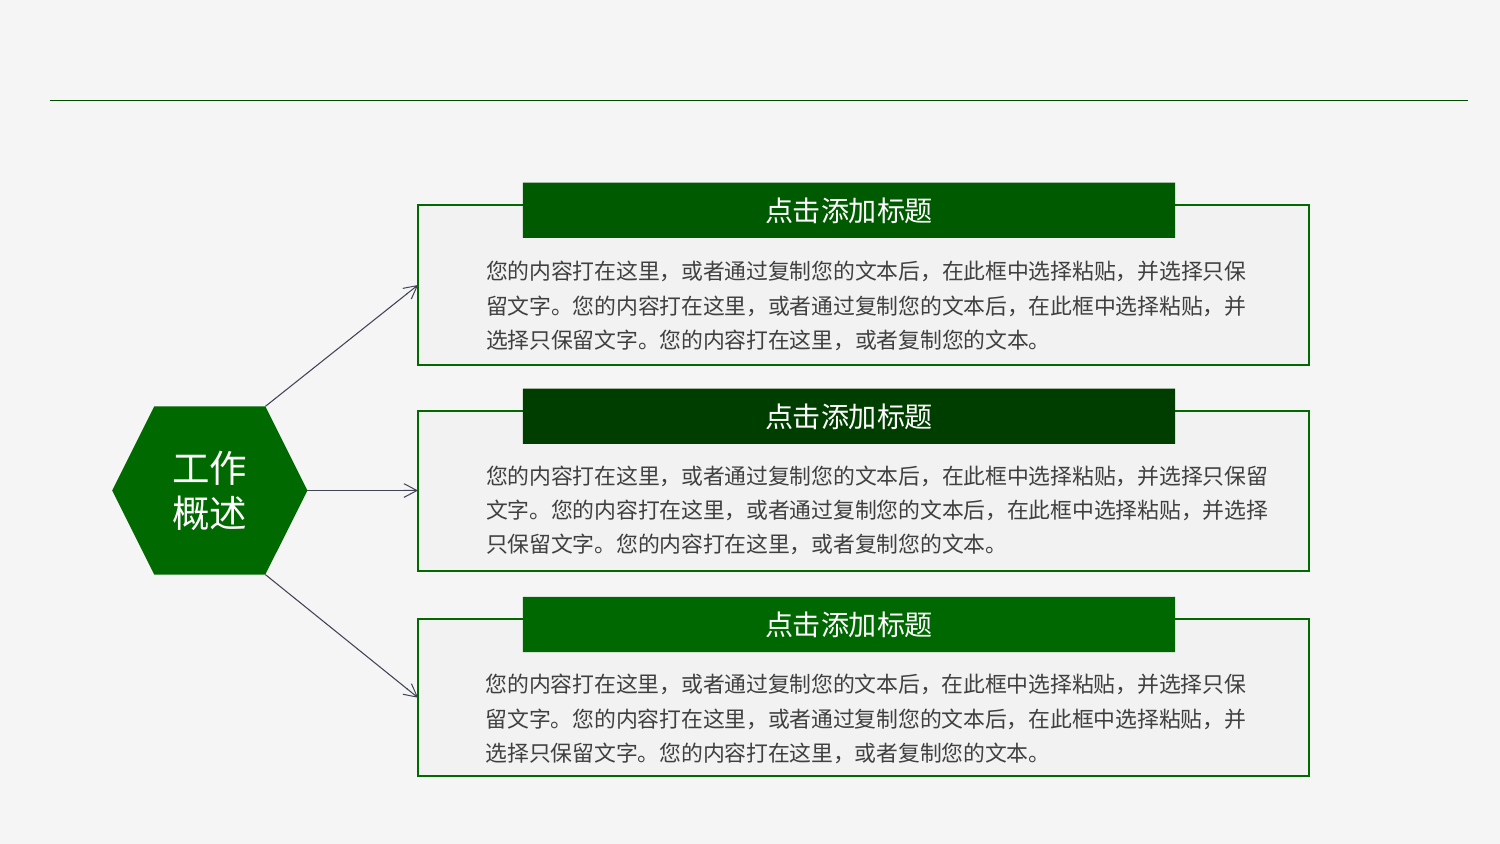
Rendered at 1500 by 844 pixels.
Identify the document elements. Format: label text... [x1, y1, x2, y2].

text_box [265, 284, 418, 407]
text_box 您的内容打在这里，或者通过复制您的文本后，在此框中选择粘贴，并选择只保留文字。您的内容打在这里，或者通过复制您的文本后，在此框中选择粘贴，并选择只保留文字。您的内容打在这里，或者复制您的文本。 [474, 244, 1274, 359]
text_box 您的内容打在这里，或者通过复制您的文本后，在此框中选择粘贴，并选择只保留文字。您的内容打在这里，或者通过复制您的文本后，在此框中选择粘贴，并选择只保留文字。您的内容打在这里，或者复制您的文本。 [474, 657, 1275, 772]
text_box [417, 410, 1310, 572]
text_box 点击添加标题 [522, 182, 1176, 239]
text_box [417, 618, 1310, 777]
text_box 点击添加标题 [522, 388, 1176, 445]
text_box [265, 574, 418, 698]
text_box 点击添加标题 [522, 596, 1176, 653]
text_box 您的内容打在这里，或者通过复制您的文本后，在此框中选择粘贴，并选择只保留文字。您的内容打在这里，或者通过复制您的文本后，在此框中选择粘贴，并选择只保留文字。您的内容打在这里，或者复制您的文本。 [474, 449, 1282, 563]
text_box 工作 概述 [111, 405, 309, 576]
text_box [417, 204, 1310, 366]
